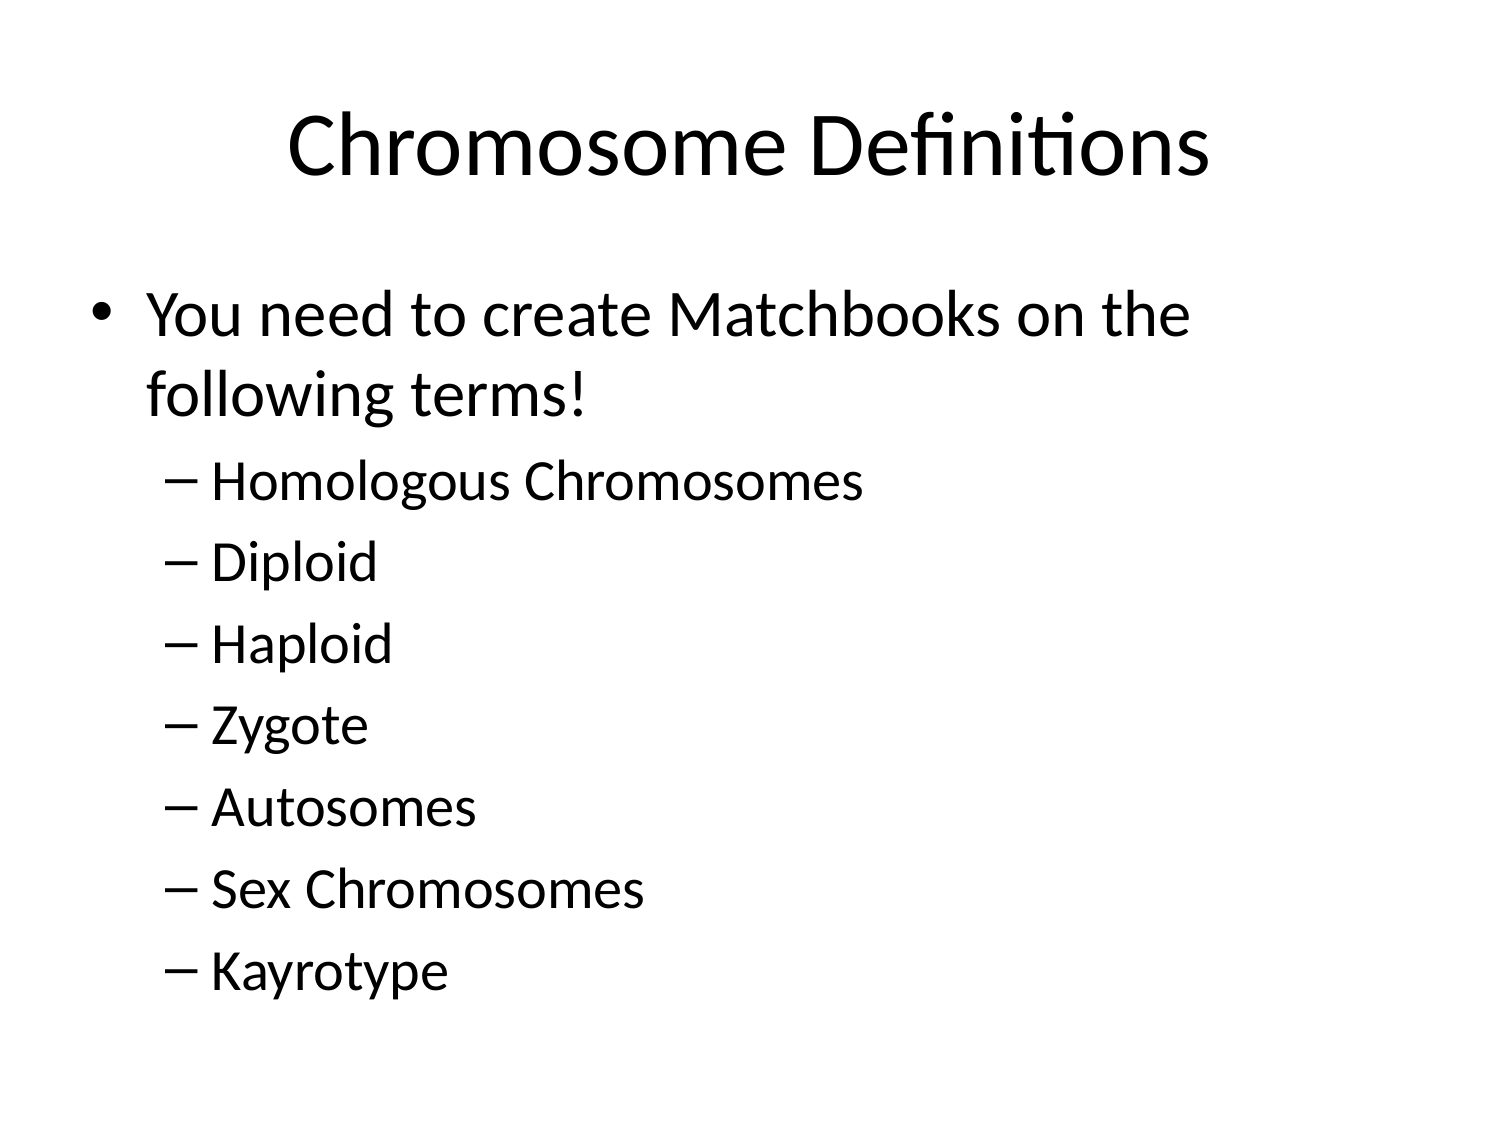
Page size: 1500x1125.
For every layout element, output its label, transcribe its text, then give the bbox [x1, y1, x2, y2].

list You need to create Matchbooks on the following terms! Homologous Chromosomes Diploid Haploid Zygote Autosomes Sex Chromosomes Kayrotype [74, 262, 1426, 1006]
title Chromosome Definitions [74, 44, 1426, 233]
